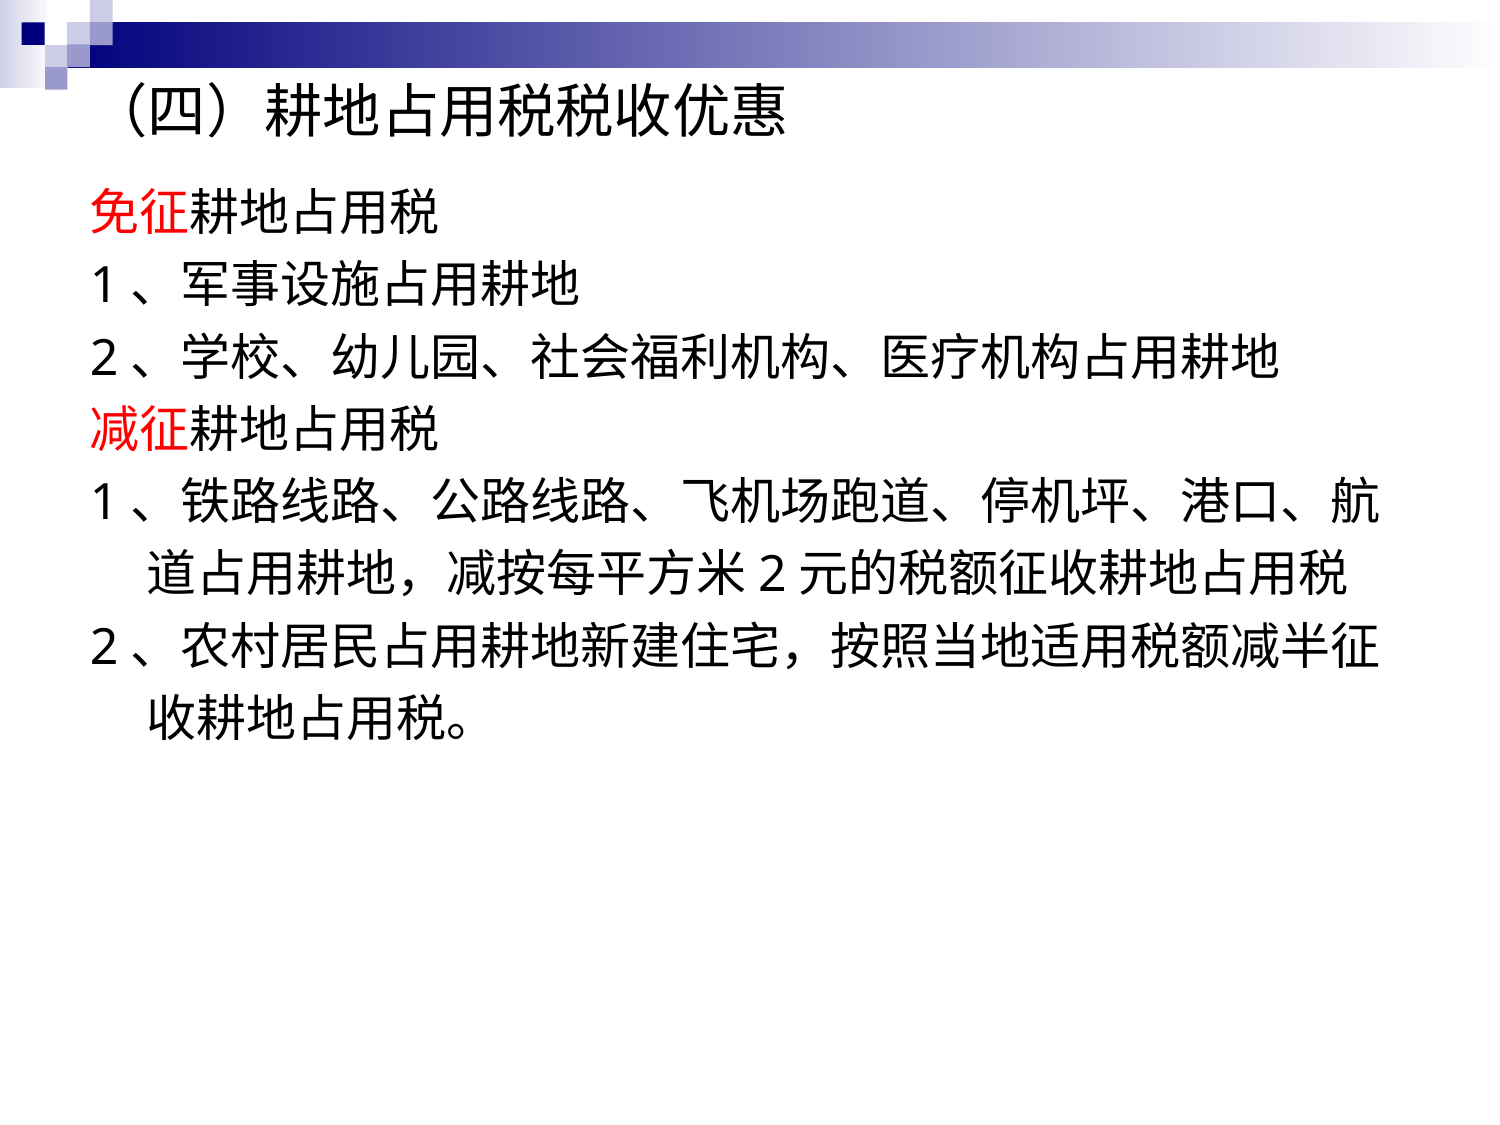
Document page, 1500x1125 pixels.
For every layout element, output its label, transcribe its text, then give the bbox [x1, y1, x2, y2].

title （四）耕地占用税税收优惠 [74, 45, 1426, 160]
list 免征耕地占用税 1、军事设施占用耕地 2、学校、幼儿园、社会福利机构、医疗机构占用耕地 减征耕地占用税 1、铁路线路、公路线路、飞机场跑道、停机坪、港口、航道占用耕地，减按每平方米2元的税额征收耕地占用税 2、农村居民占用耕地新建住宅，按照当地适用税额减半征收耕地占用税。 [74, 160, 1426, 1006]
